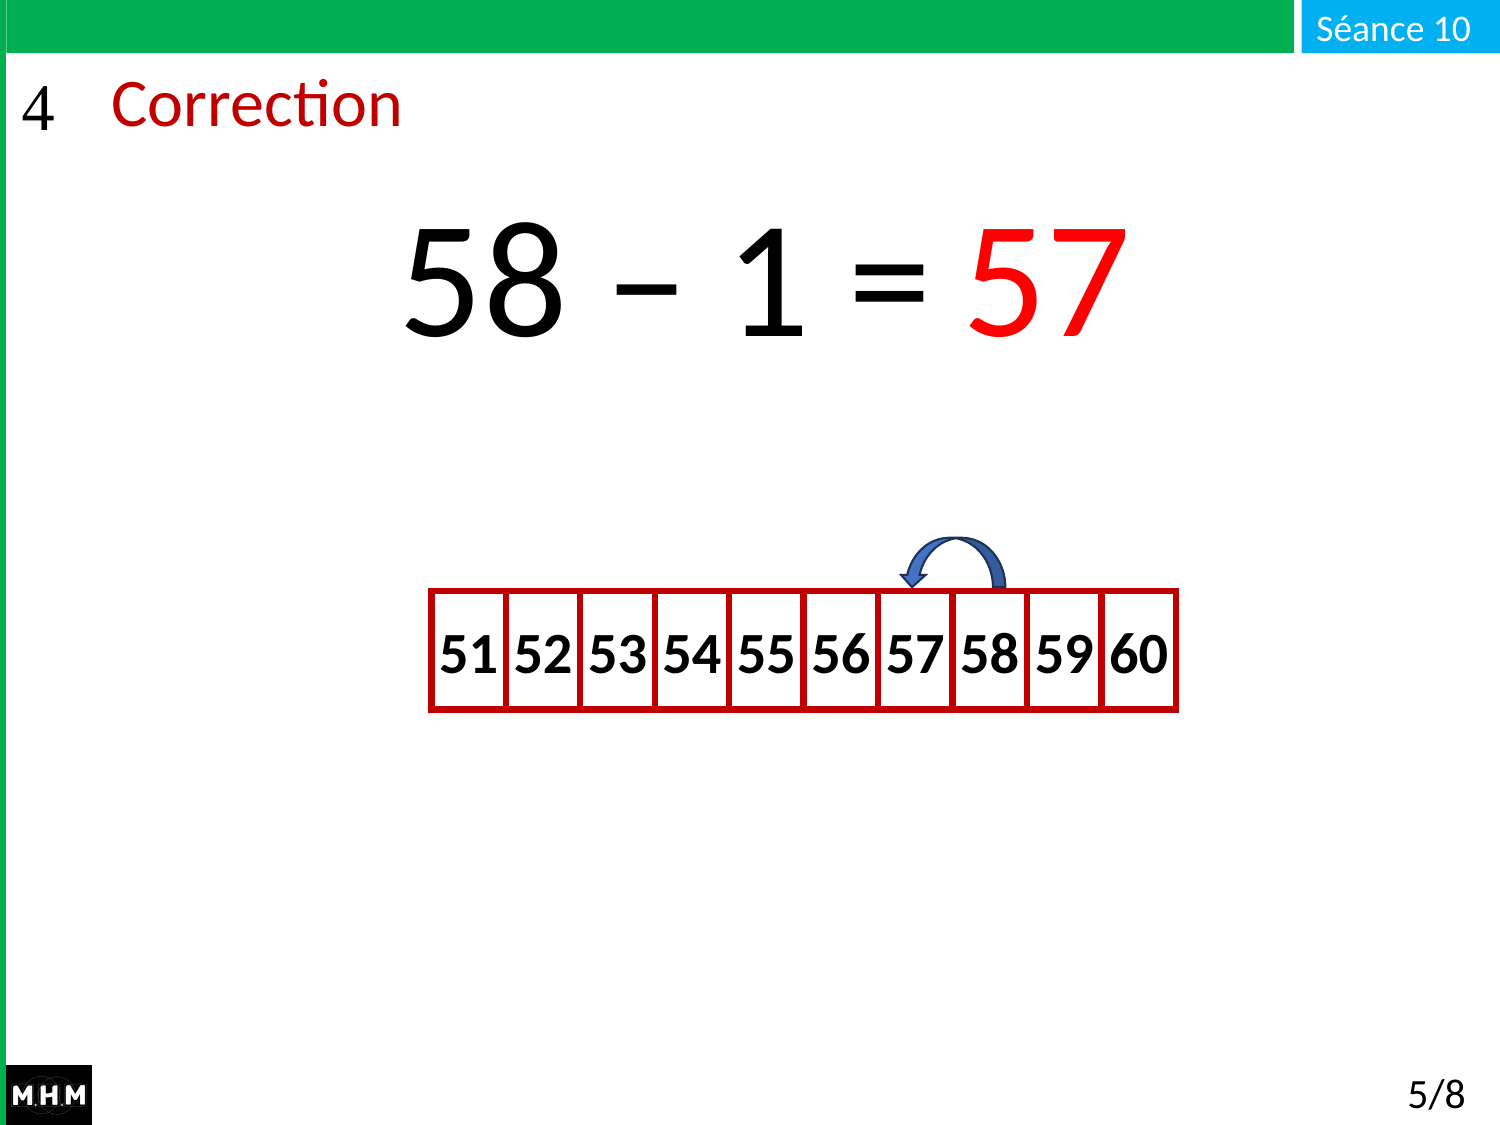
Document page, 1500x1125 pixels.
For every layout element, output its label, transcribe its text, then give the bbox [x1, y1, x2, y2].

picture [6, 1065, 92, 1125]
title Correction [96, 60, 1391, 150]
text_box 58 – 1 = … [384, 162, 947, 377]
text_box [898, 536, 1007, 589]
text_box 57 [947, 162, 1161, 377]
list 5/8 [1373, 1064, 1500, 1125]
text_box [431, 591, 1176, 710]
